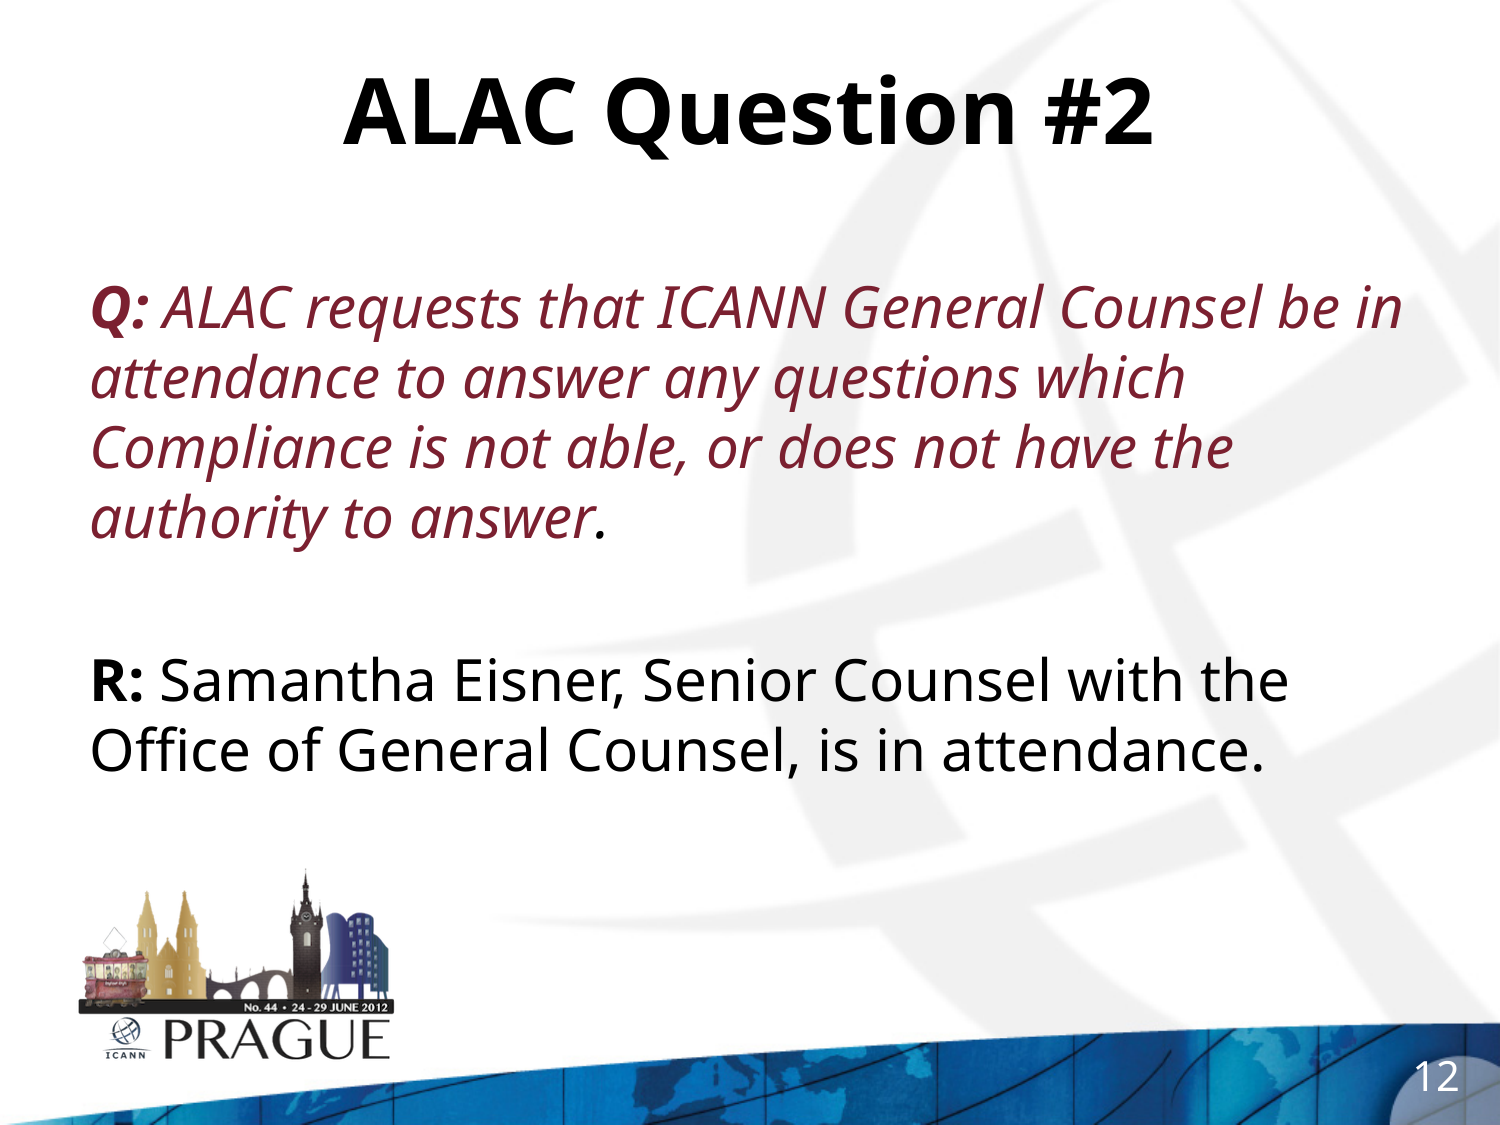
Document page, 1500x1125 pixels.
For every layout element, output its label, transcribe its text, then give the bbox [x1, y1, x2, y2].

picture [0, 0, 1500, 1125]
title ALAC Question #2 [75, 45, 1425, 188]
list Q: ALAC requests that ICANN General Counsel be in attendance to answer any questions which Compliance is not able, or does not have the authority to answer. R: Samantha Eisner, Senior Counsel with the Office of General Counsel, is in attendance. [75, 262, 1425, 1005]
slide_number 12 [1397, 1042, 1498, 1125]
